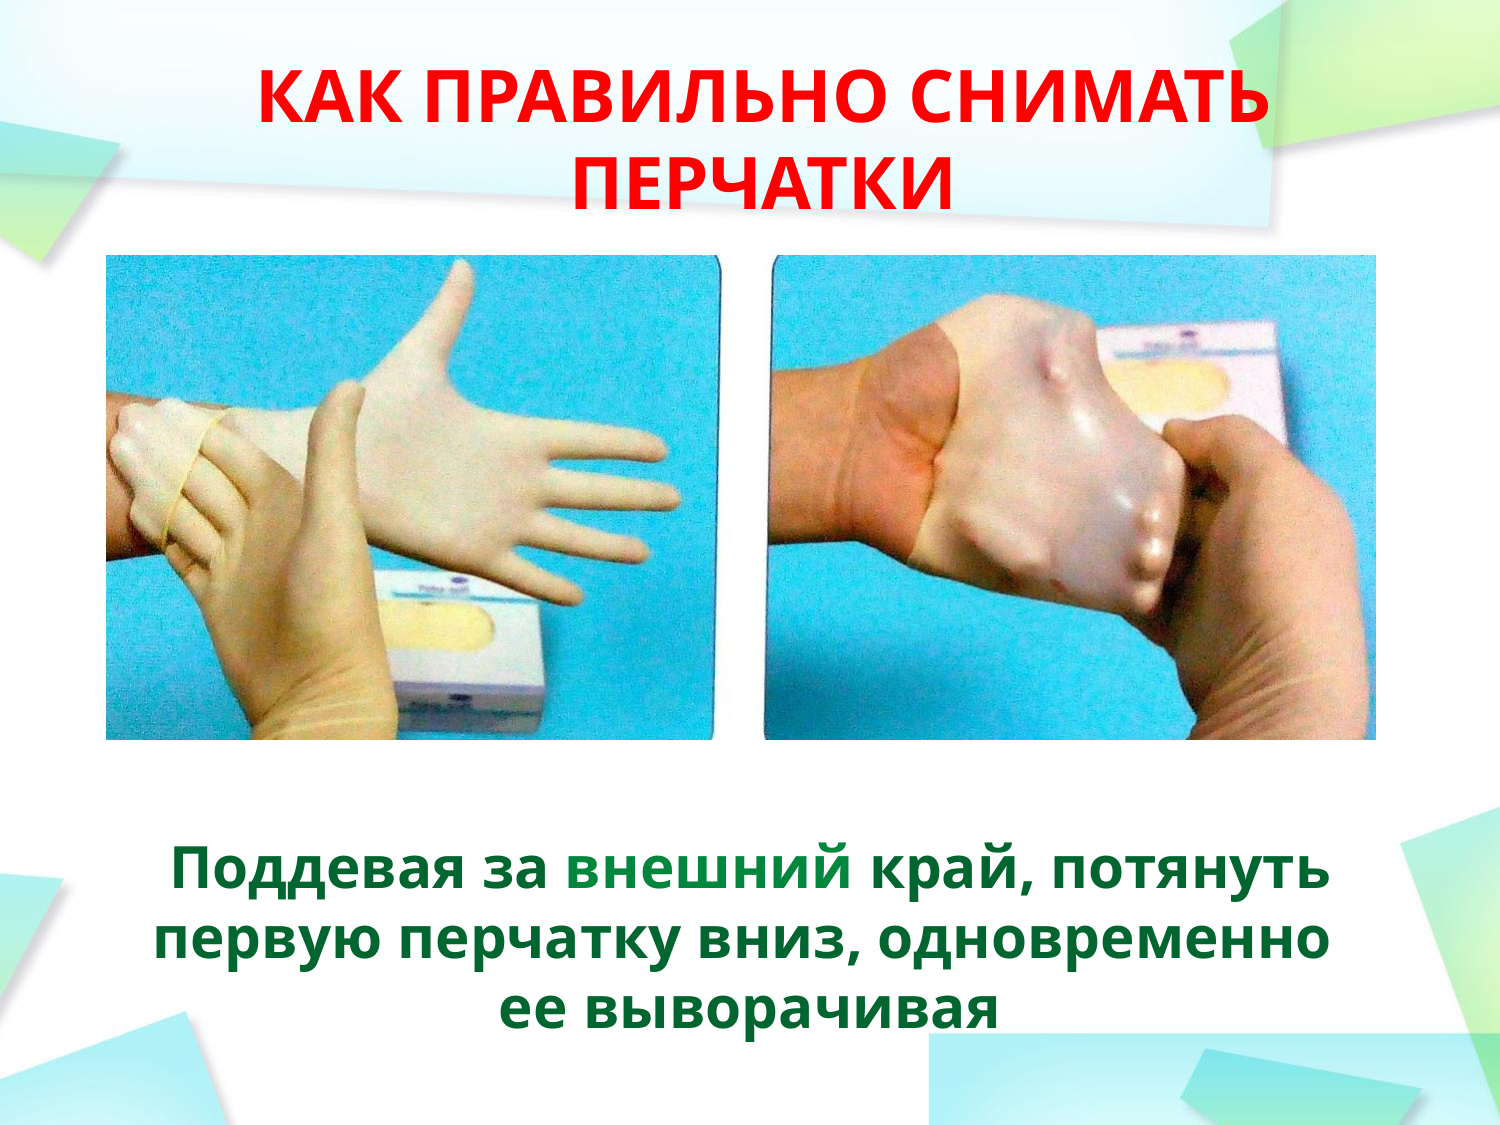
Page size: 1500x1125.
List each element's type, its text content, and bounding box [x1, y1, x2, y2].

picture [0, 0, 1500, 1125]
text_box Поддевая за внешний край, потянуть первую перчатку вниз, одновременно ее выворачивая [123, 822, 1376, 1047]
title КАК ПРАВИЛЬНО СНИМАТЬ ПЕРЧАТКИ [88, 42, 1439, 233]
